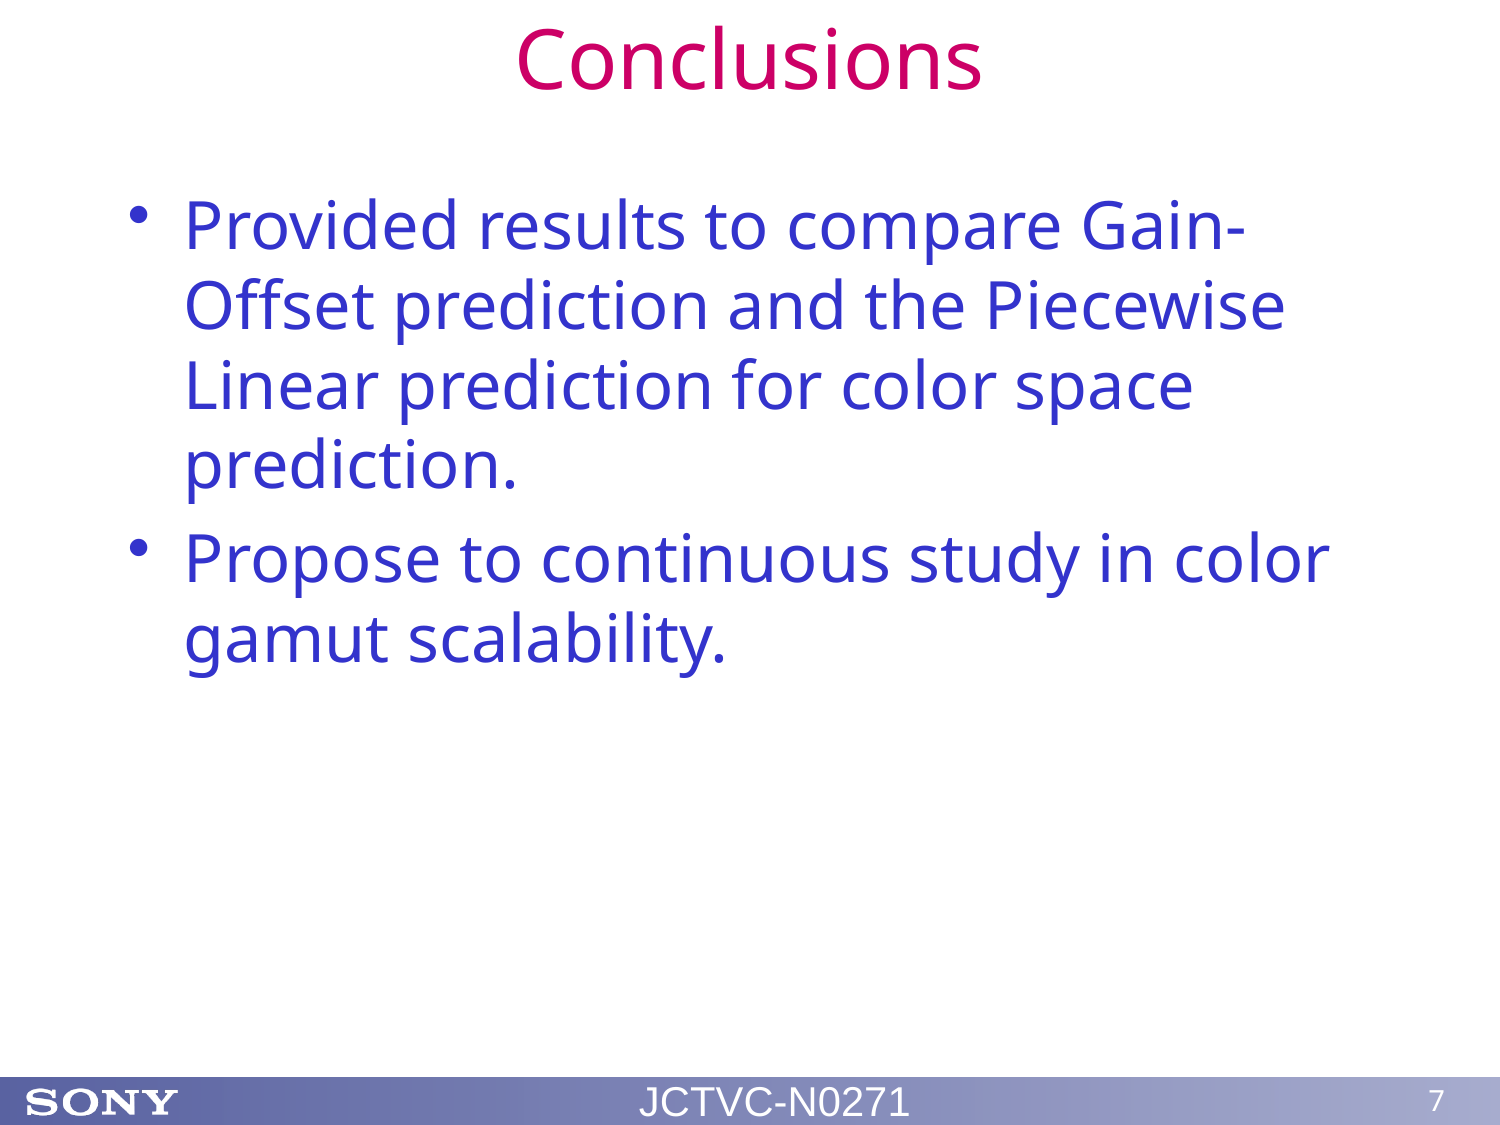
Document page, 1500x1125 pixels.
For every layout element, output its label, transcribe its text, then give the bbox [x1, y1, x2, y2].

picture [26, 1088, 178, 1116]
footer JCTVC-N0271 [537, 1074, 1013, 1125]
list Provided results to compare Gain-Offset prediction and the Piecewise Linear prediction for color space prediction. Propose to continuous study in color gamut scalability. [112, 174, 1388, 1076]
slide_number 7 [1147, 1074, 1461, 1125]
title Conclusions [112, 0, 1388, 115]
